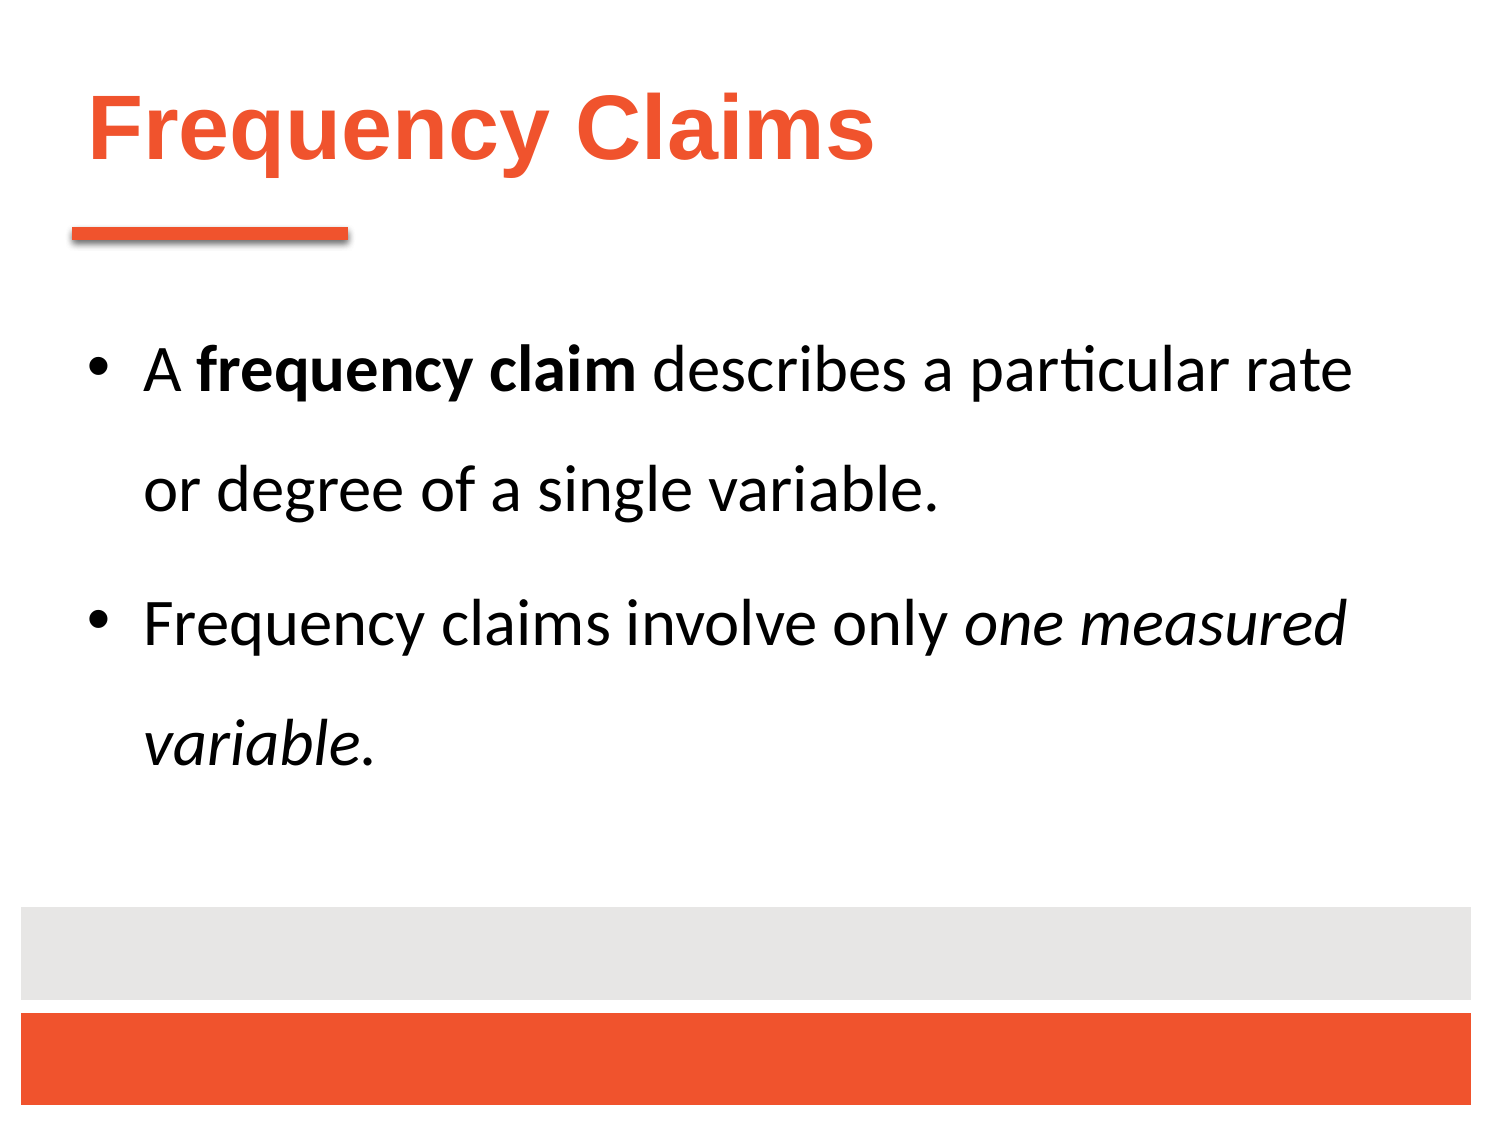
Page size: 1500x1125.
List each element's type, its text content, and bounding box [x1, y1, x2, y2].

list A frequency claim describes a particular rate or degree of a single variable. Frequency claims involve only one measured variable. [72, 277, 1423, 876]
title Frequency Claims [72, 29, 1423, 218]
